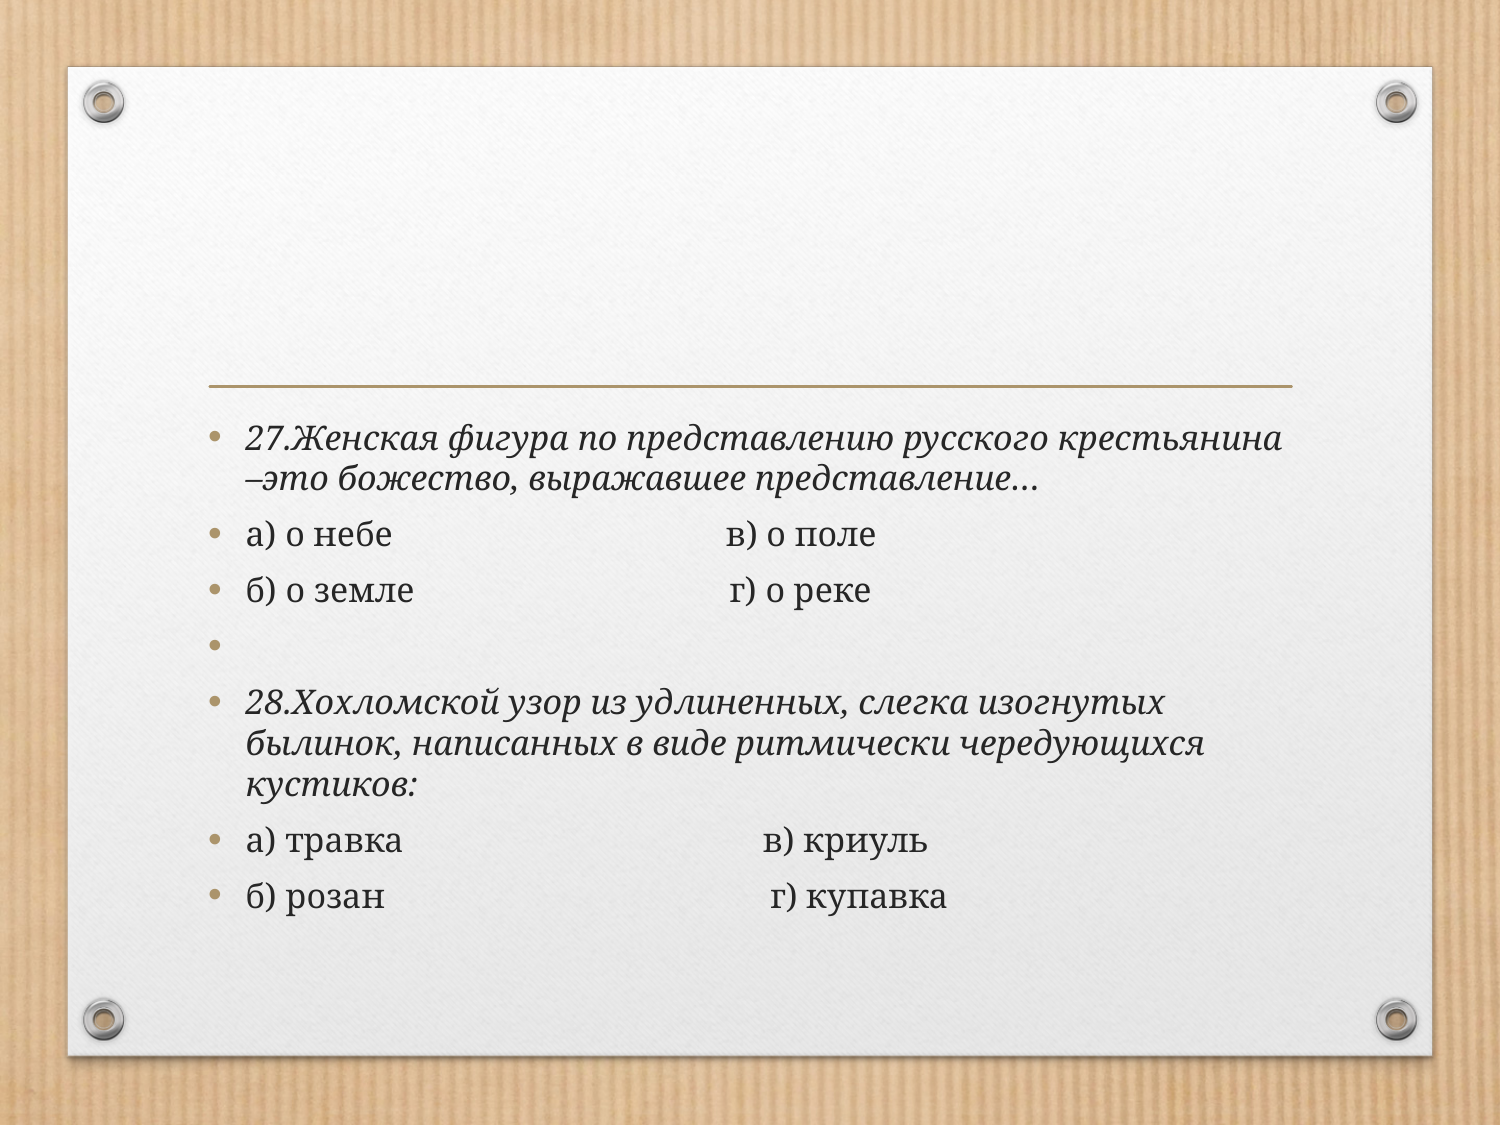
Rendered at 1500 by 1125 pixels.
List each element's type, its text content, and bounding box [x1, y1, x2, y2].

picture [0, 0, 1500, 1125]
list 27.Женская фигура по представлению русского крестьянина –это божество, выражавшее представление… а) о небе в) о поле б) о земле г) о реке 28.Хохломской узор из удлиненных, слегка изогнутых былинок, написанных в виде ритмически чередующихся кустиков: а) травка в) криуль б) розан г) купавка [193, 408, 1309, 974]
